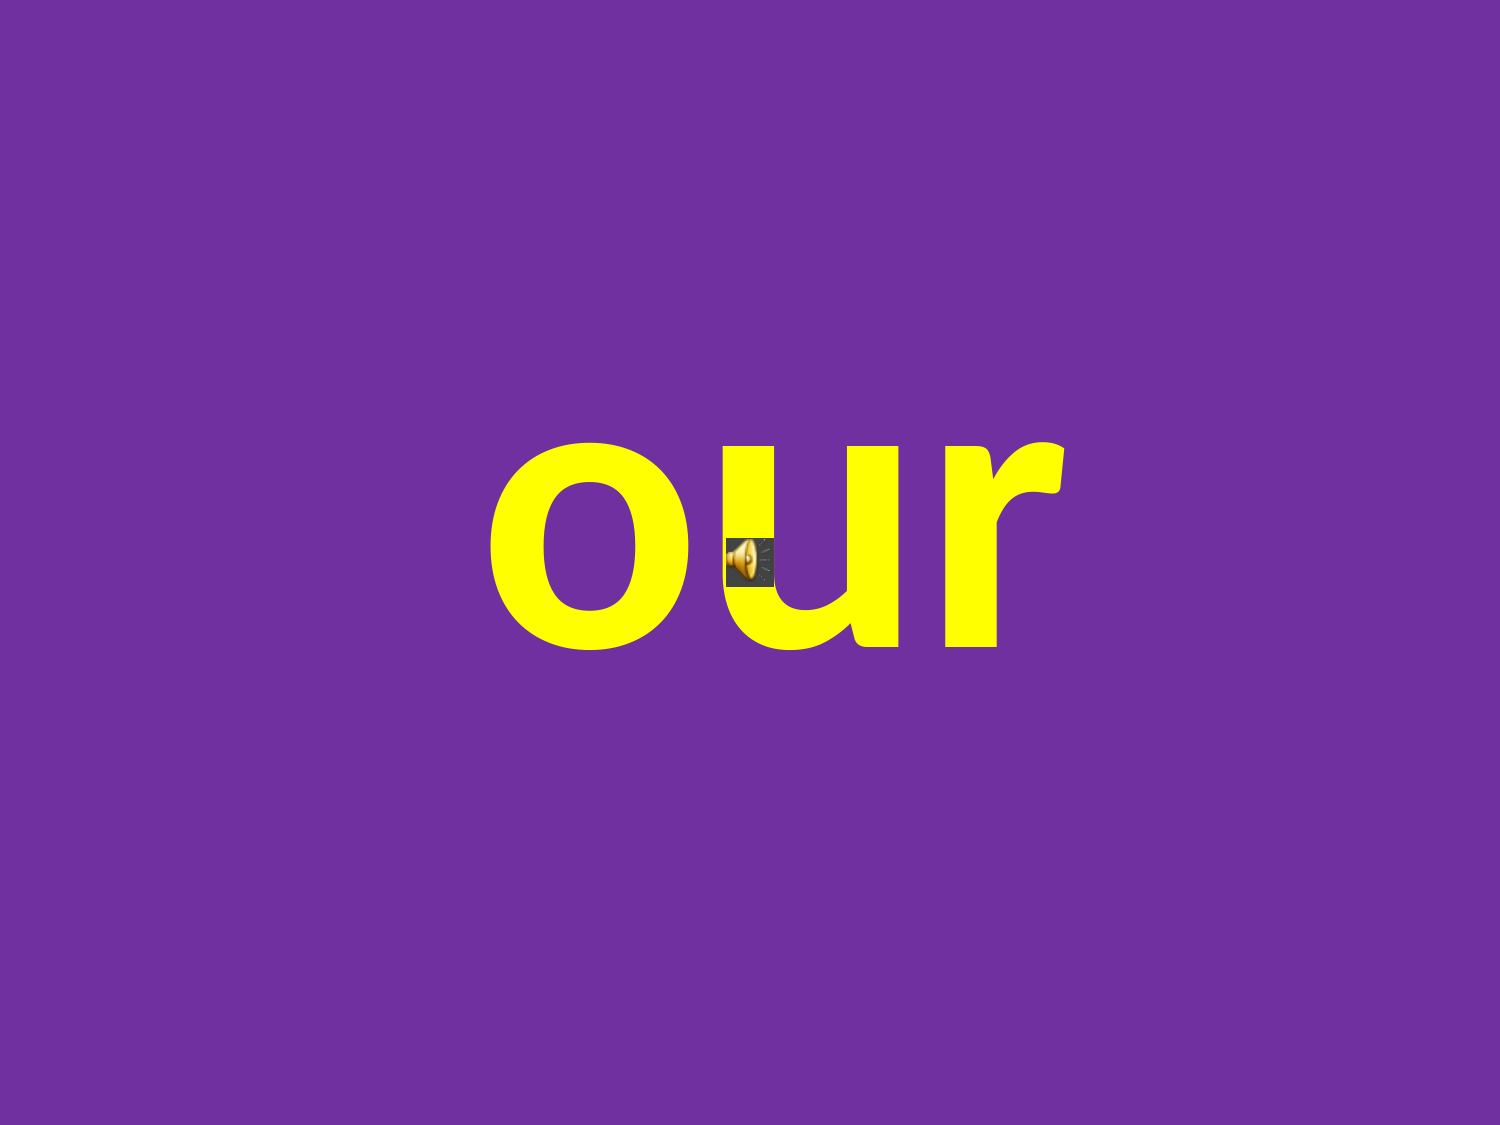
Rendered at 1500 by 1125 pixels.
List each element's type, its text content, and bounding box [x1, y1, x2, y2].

picture [724, 537, 776, 588]
text_box our [99, 224, 1450, 738]
